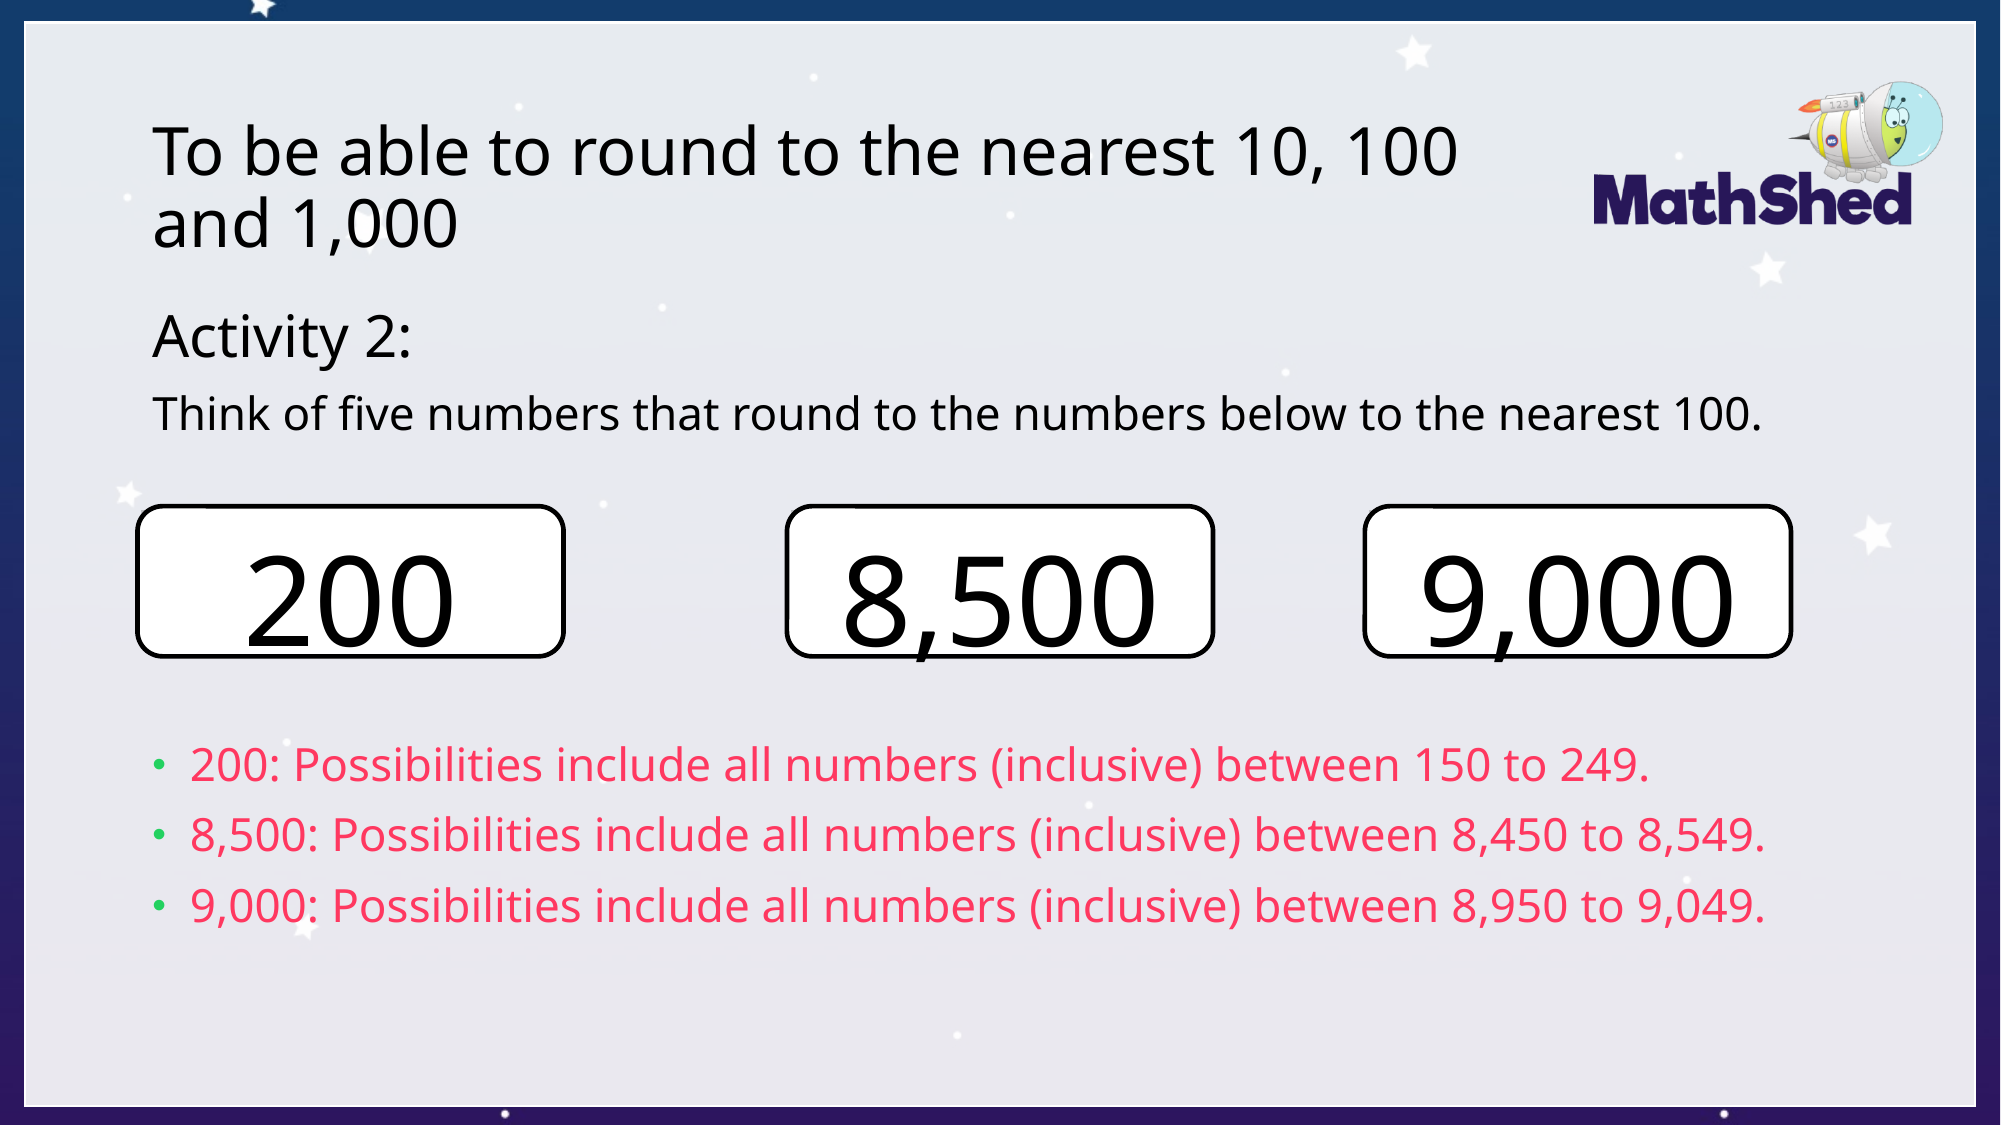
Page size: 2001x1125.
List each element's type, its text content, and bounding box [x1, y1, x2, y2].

text_box 9,000 [1363, 505, 1792, 658]
text_box 200 [136, 505, 565, 658]
title To be able to round to the nearest 10, 100 and 1,000 [137, 81, 1578, 299]
text_box 8,500 [785, 505, 1215, 658]
picture [0, 0, 2001, 1125]
list Activity 2: Think of five numbers that round to the numbers below to the nearest 100. 200: Possibilities include all numbers (inclusive) between 150 to 249. 8,500: Possibilities include all numbers (inclusive) between 8,450 to 8,549. 9,000: Possibilities include all numbers (inclusive) between 8,950 to 9,049. [137, 299, 1863, 1014]
